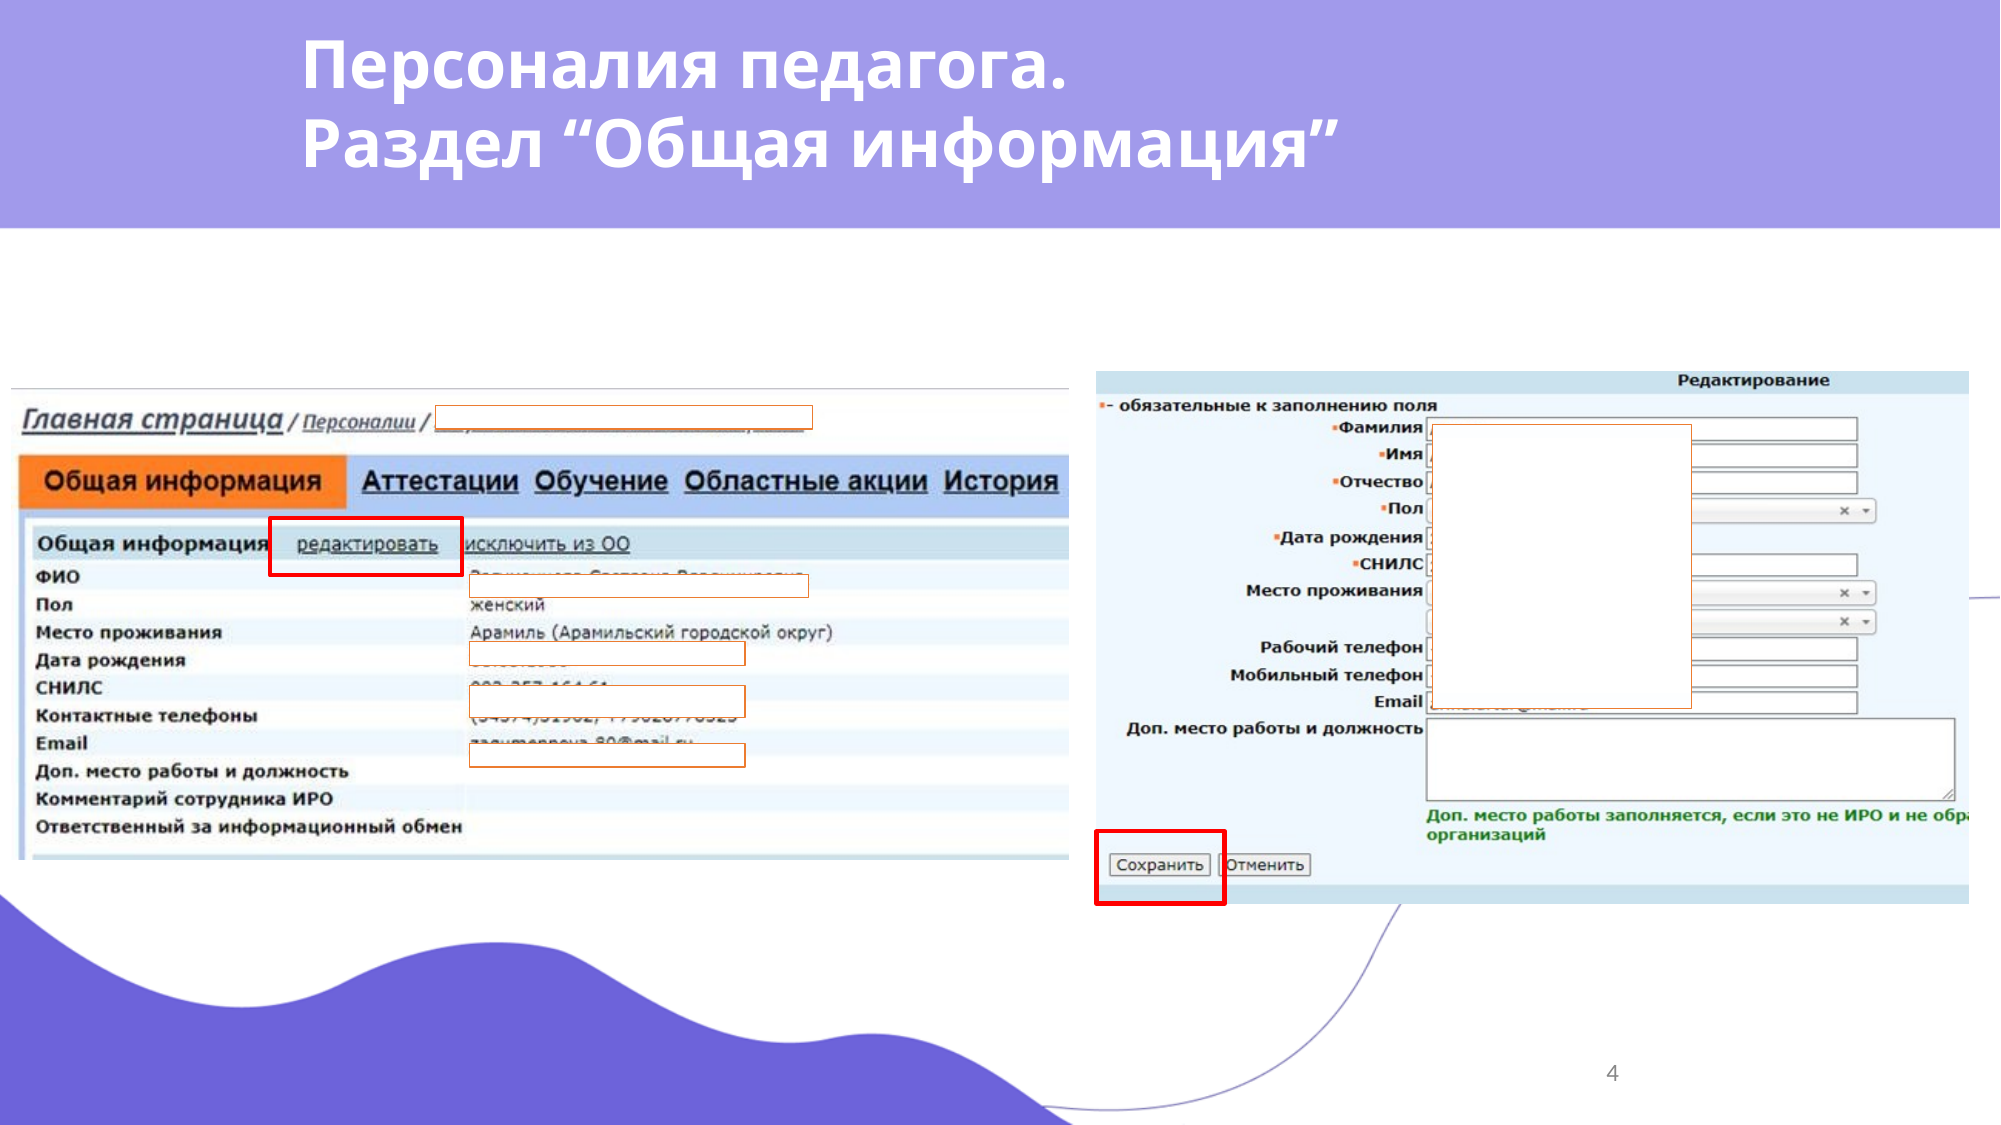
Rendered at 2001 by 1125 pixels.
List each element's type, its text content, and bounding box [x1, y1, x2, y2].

picture [0, 0, 2000, 1125]
title Персоналия педагога. Раздел “Общая информация” [297, 20, 1453, 211]
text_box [1094, 370, 1970, 906]
slide_number 4 [1600, 1060, 1639, 1125]
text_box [11, 388, 1070, 861]
